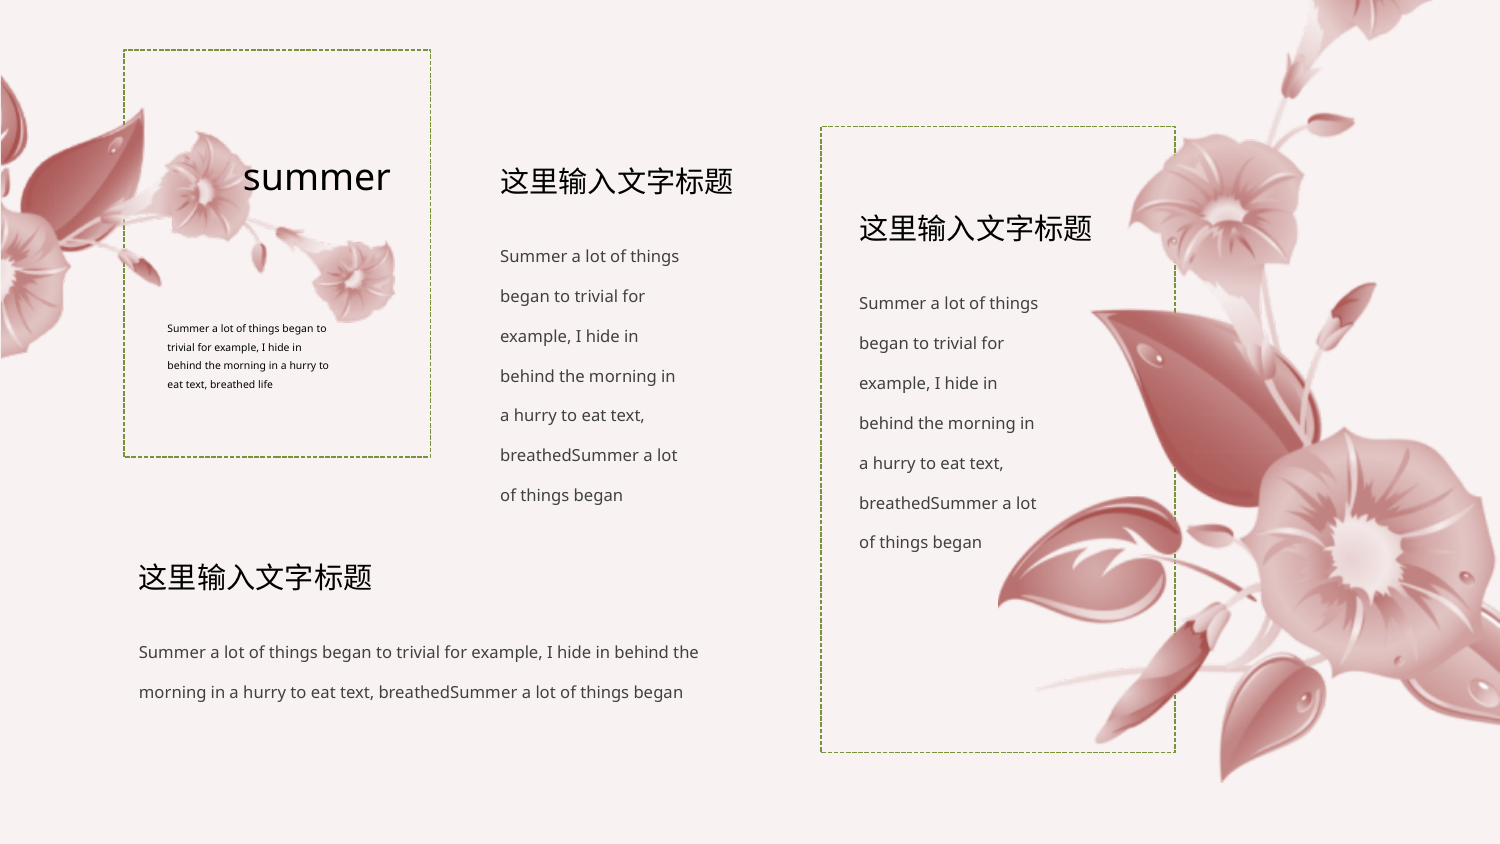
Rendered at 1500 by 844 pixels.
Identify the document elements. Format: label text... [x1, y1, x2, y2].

text_box [819, 124, 992, 203]
text_box Summer a lot of things began to trivial for example, I hide in behind the morning in a hurry to eat text, breathedSummer a lot of things began [844, 265, 992, 560]
text_box 这里输入文字标题 [485, 155, 870, 206]
picture [58, 0, 373, 422]
text_box Summer a lot of things began to trivial for example, I hide in behind the morning in a hurry to eat text, breathedSummer a lot of things began [485, 218, 698, 513]
picture [997, 0, 1500, 783]
text_box 这里输入文字标题 [844, 203, 992, 253]
text_box [122, 48, 433, 459]
text_box 这里输入文字标题 [123, 551, 508, 602]
text_box summer [377, 145, 416, 206]
text_box [819, 206, 992, 755]
text_box Summer a lot of things began to trivial for example, I hide in behind the morning in a hurry to eat text, breathedSummer a lot of things began [123, 614, 739, 709]
